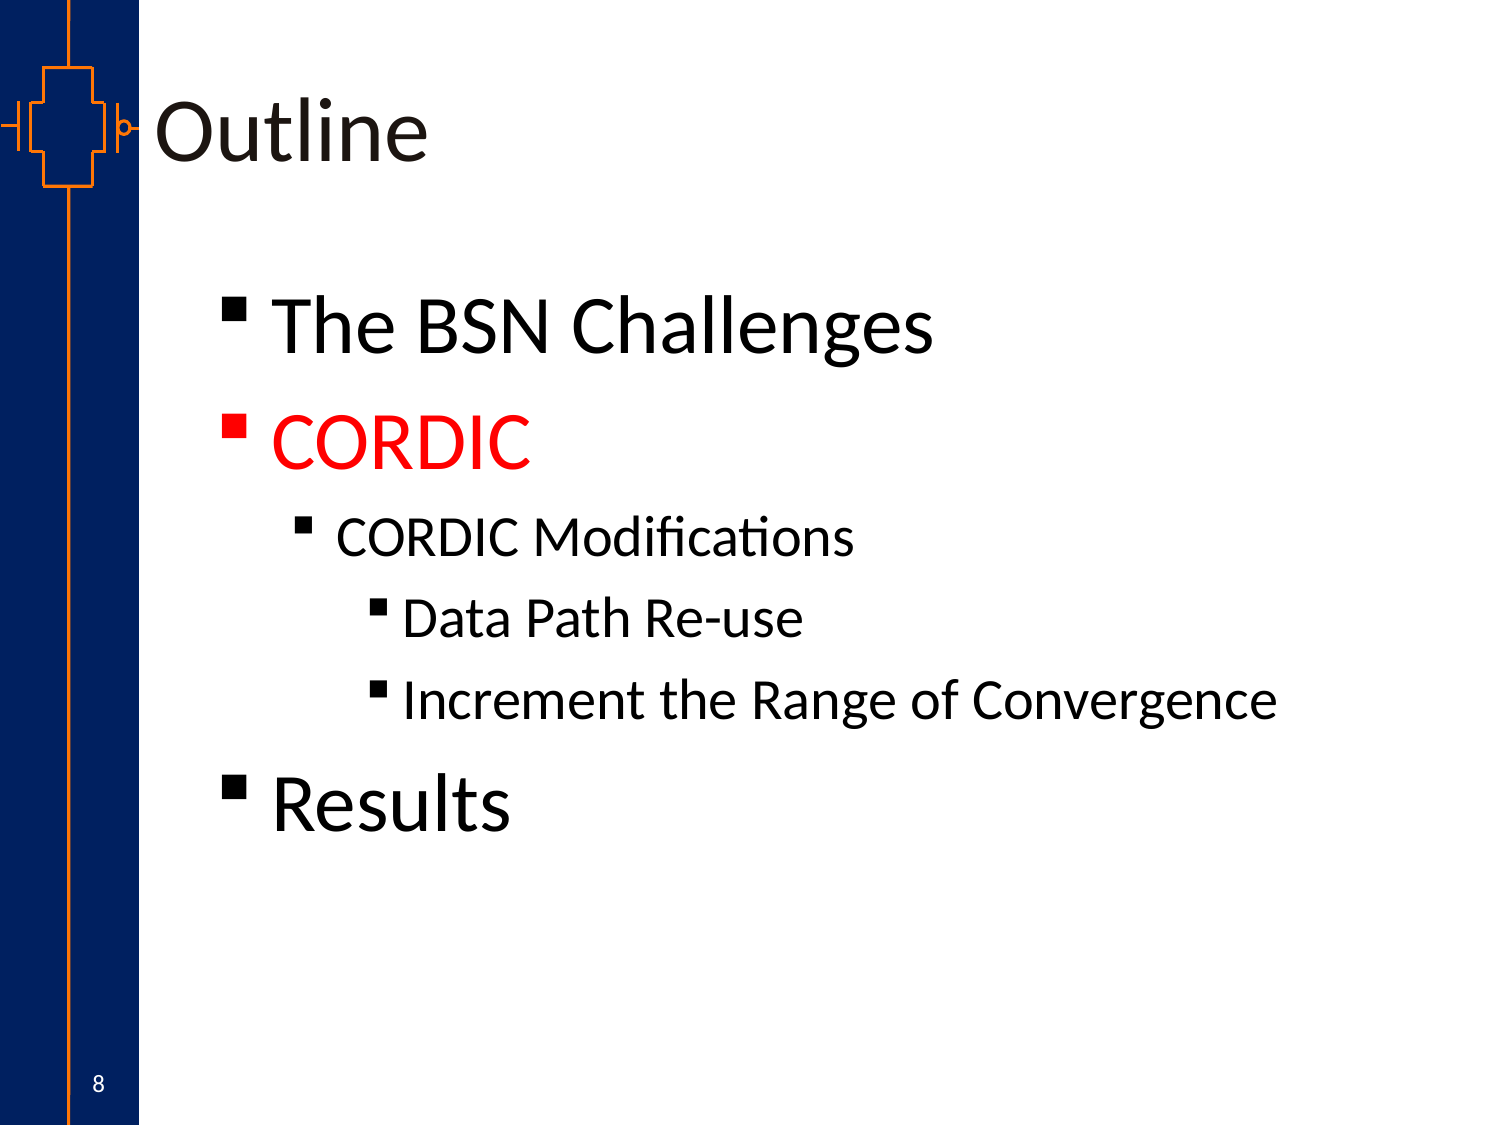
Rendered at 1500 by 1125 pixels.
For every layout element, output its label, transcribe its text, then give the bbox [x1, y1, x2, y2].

title Outline [139, 0, 1500, 188]
slide_number 8 [77, 1052, 140, 1113]
list The BSN Challenges CORDIC CORDIC Modifications Data Path Re-use Increment the Range of Convergence Results [200, 262, 1425, 988]
